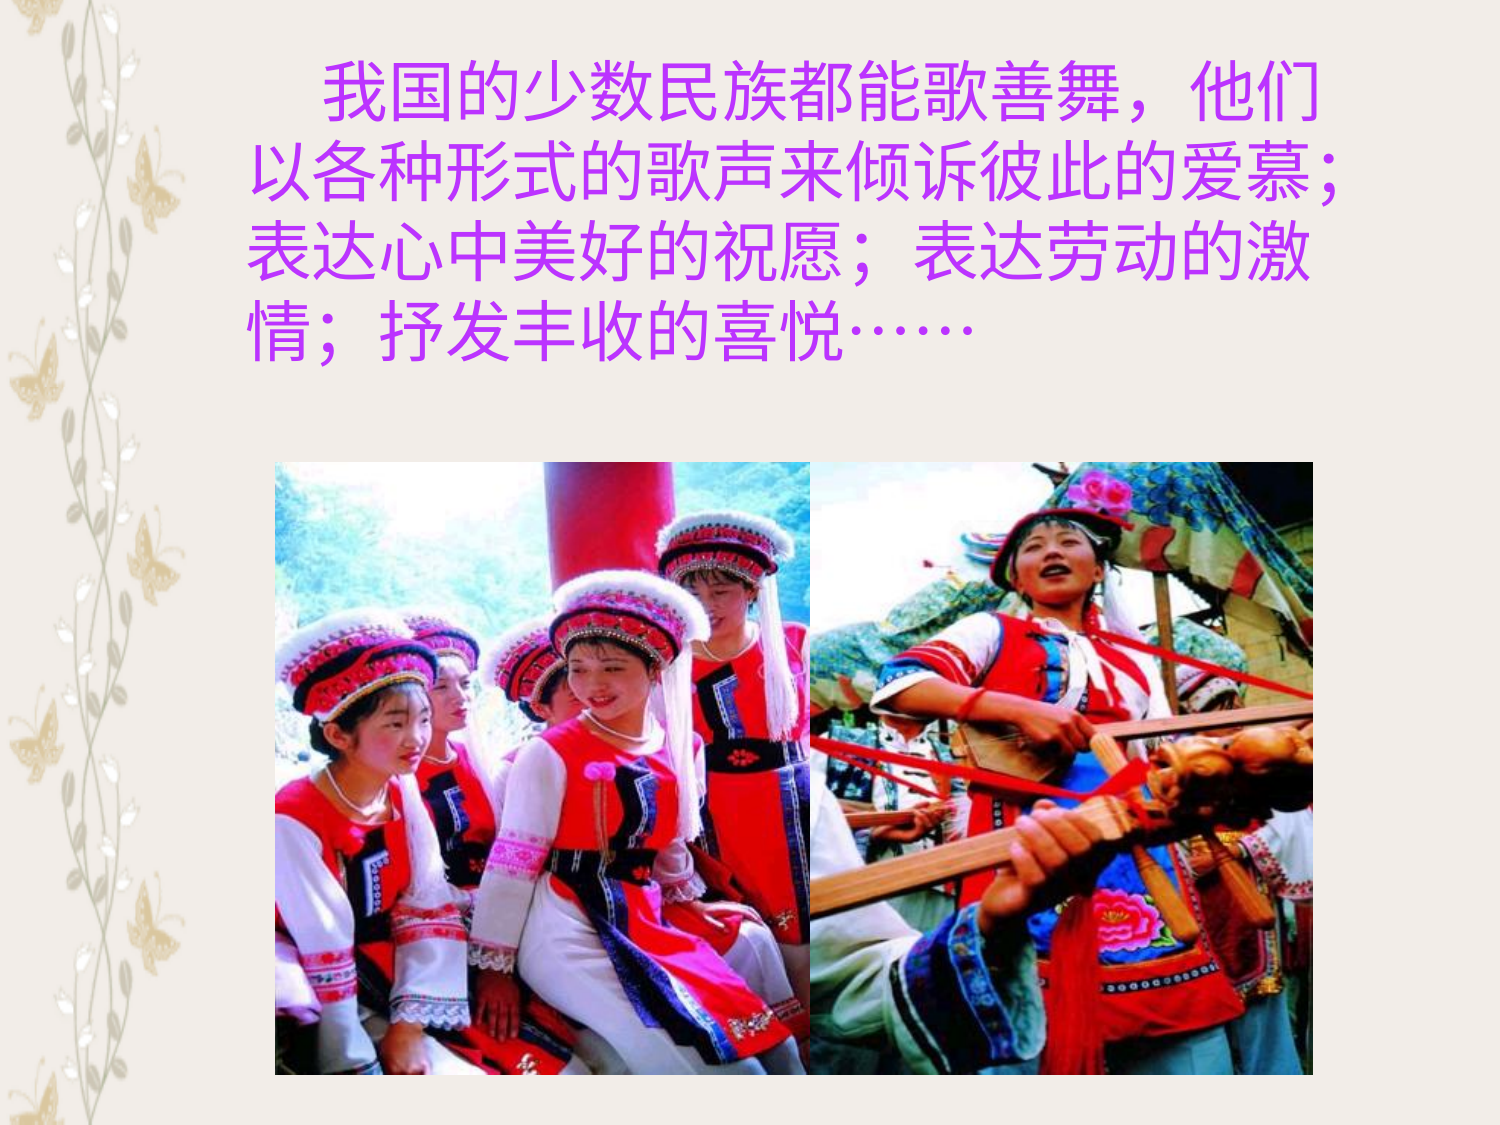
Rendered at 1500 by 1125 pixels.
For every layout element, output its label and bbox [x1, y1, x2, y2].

text_box [0, 0, 1500, 1125]
text_box [274, 462, 1313, 1075]
